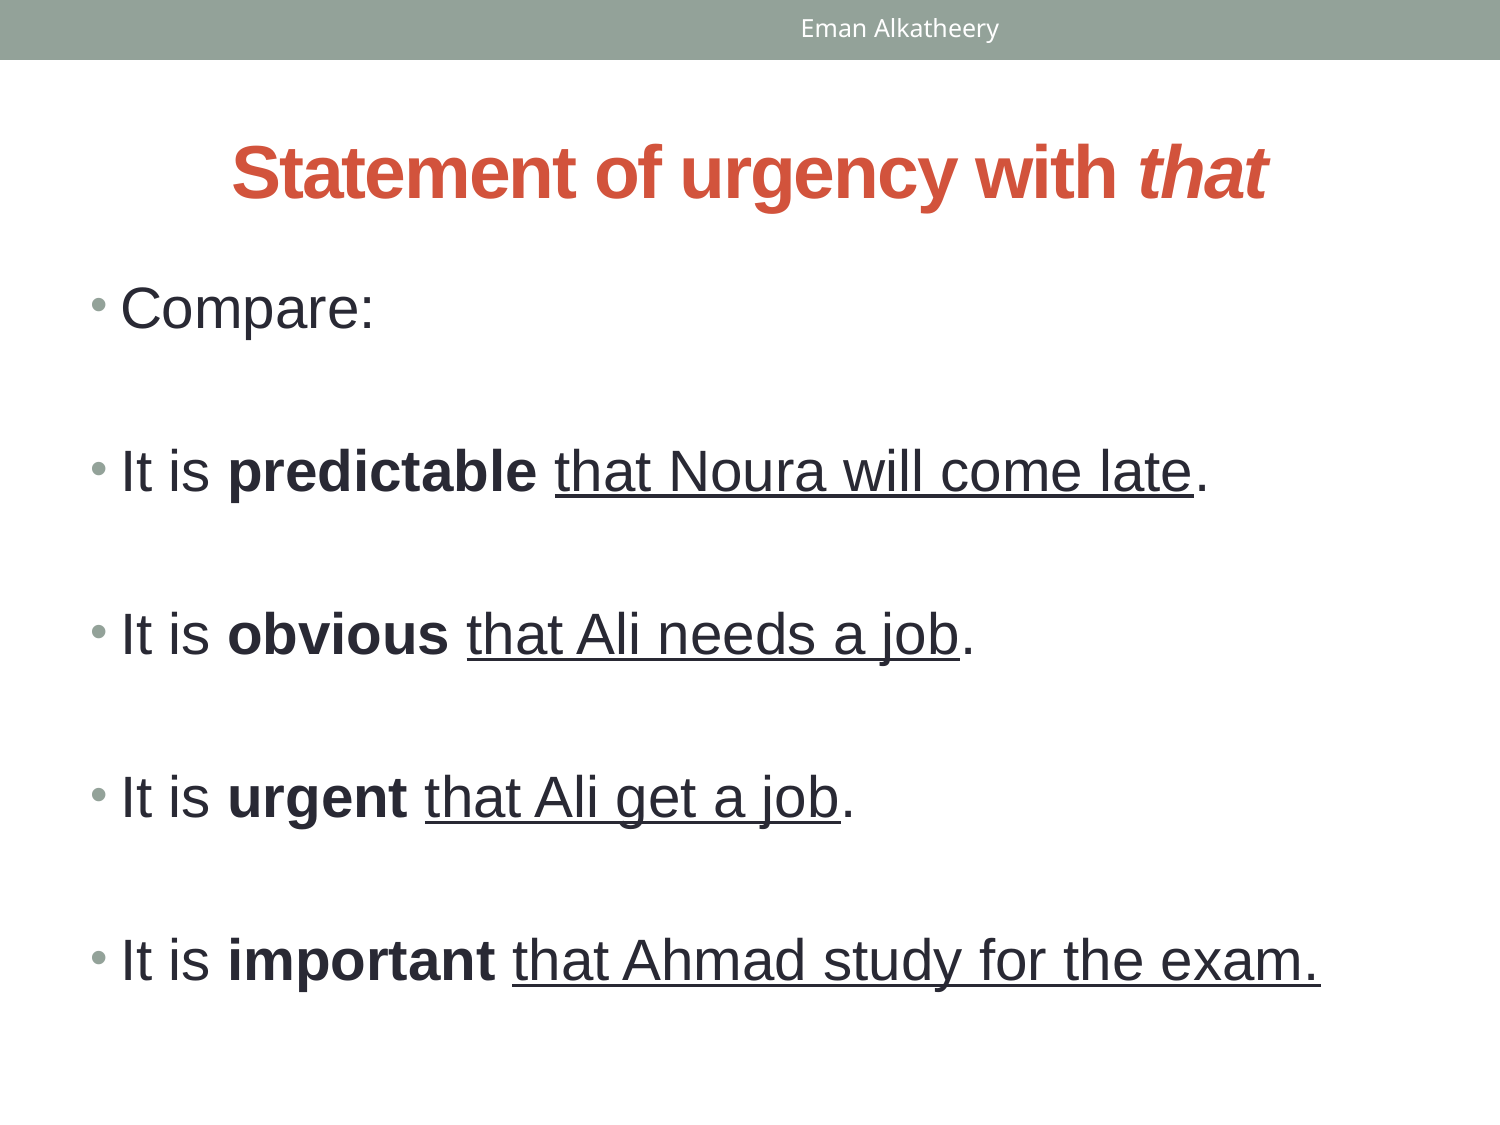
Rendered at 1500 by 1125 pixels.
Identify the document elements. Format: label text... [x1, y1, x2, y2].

footer Eman Alkatheery [562, 3, 1238, 57]
list Compare: It is predictable that Noura will come late. It is obvious that Ali needs a job. It is urgent that Ali get a job. It is important that Ahmad study for the exam. [75, 262, 1425, 1063]
title Statement of urgency with that [75, 87, 1425, 250]
